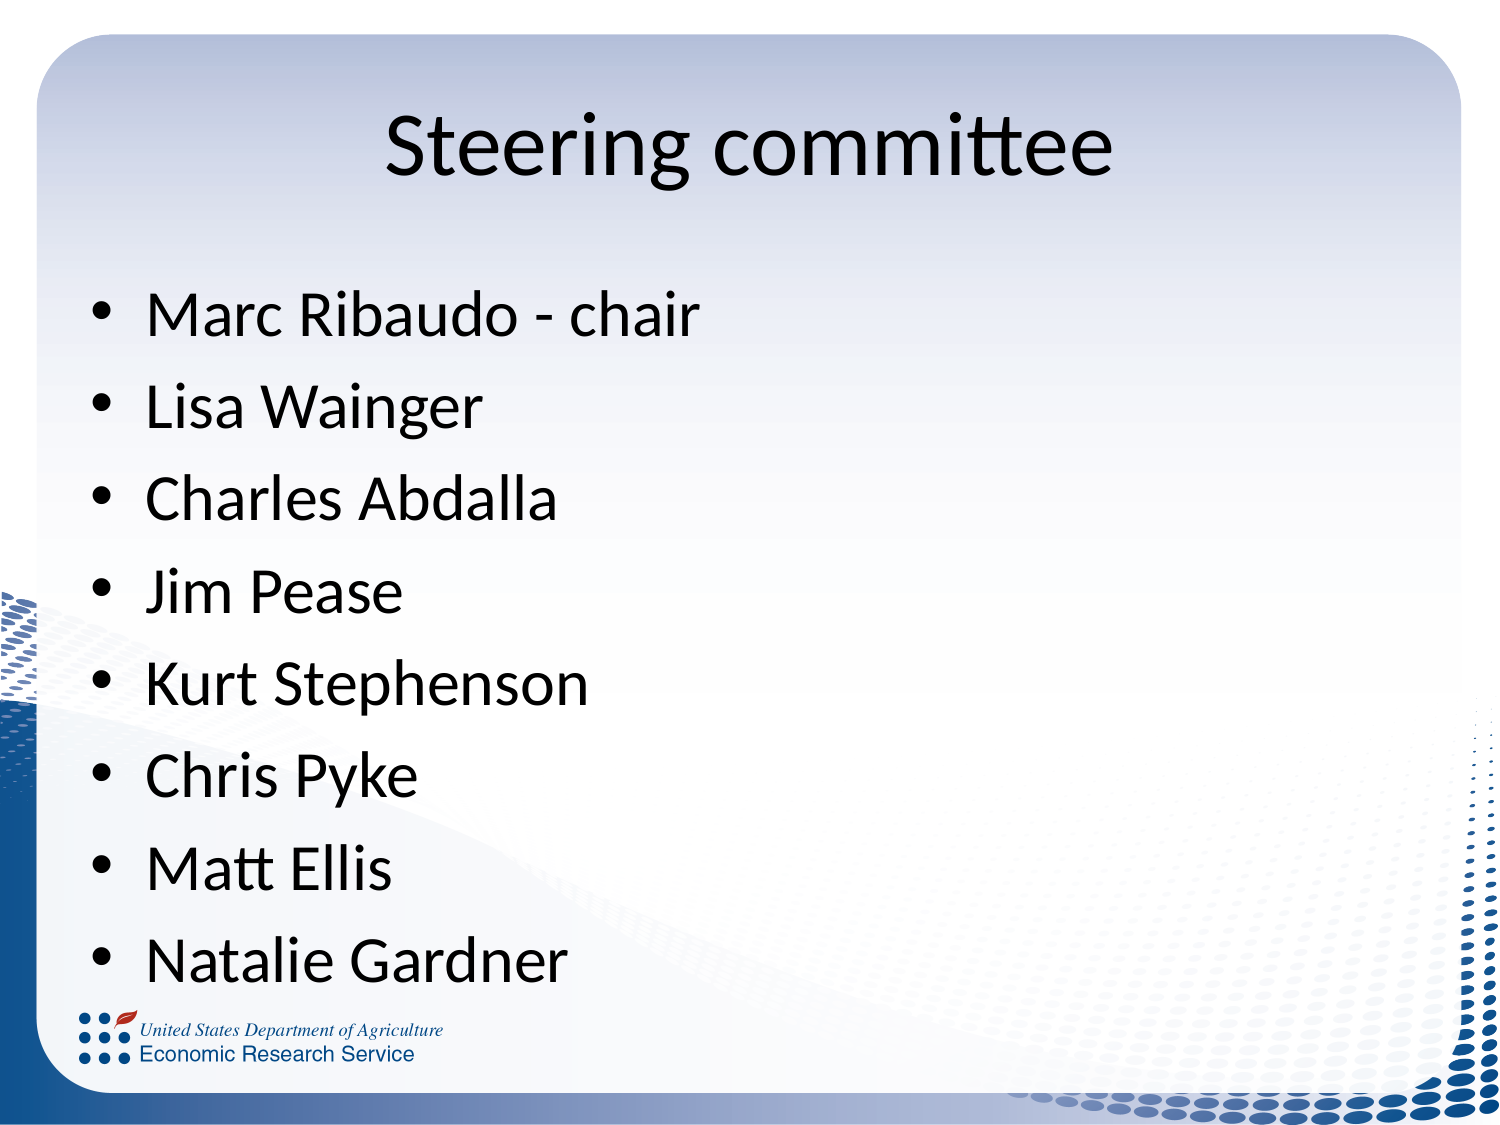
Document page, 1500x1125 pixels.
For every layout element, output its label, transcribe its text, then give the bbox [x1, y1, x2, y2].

picture [0, 0, 1500, 1125]
list Marc Ribaudo - chair Lisa Wainger Charles Abdalla Jim Pease Kurt Stephenson Chris Pyke Matt Ellis Natalie Gardner [75, 262, 1425, 1005]
title Steering committee [75, 45, 1425, 233]
